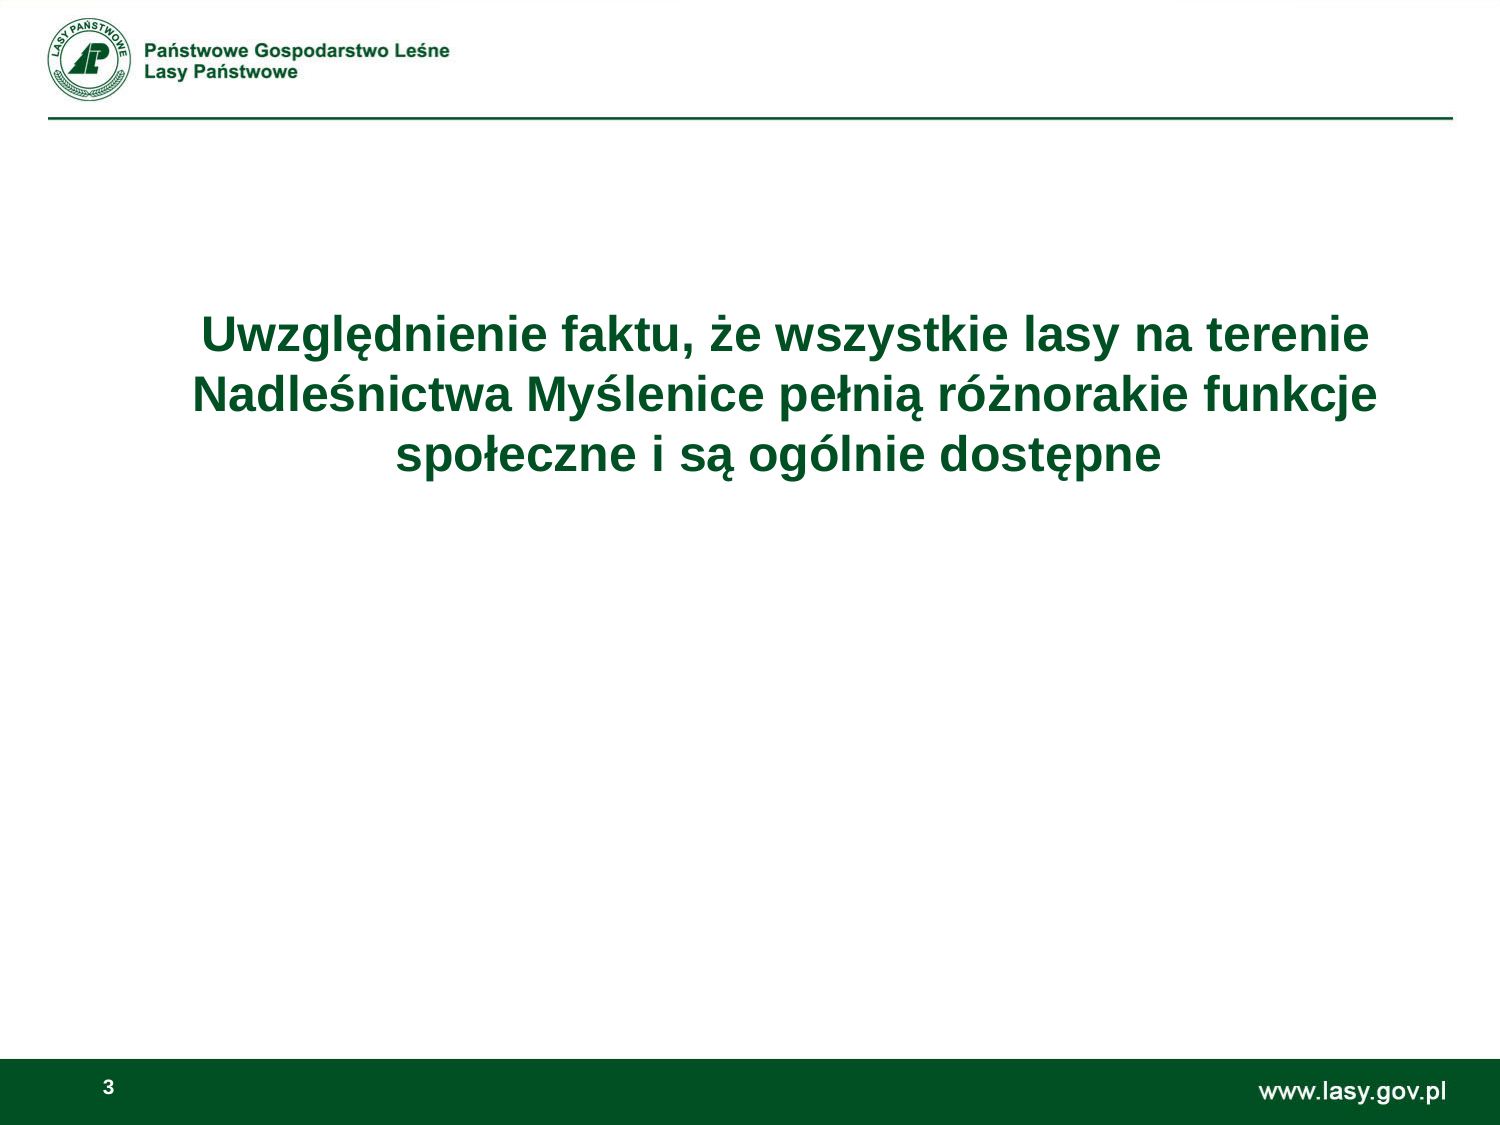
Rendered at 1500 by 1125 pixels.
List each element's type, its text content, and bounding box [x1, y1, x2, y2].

title Uwzględnienie faktu, że wszystkie lasy na terenie Nadleśnictwa Myślenice pełnią różnorakie funkcje społeczne i są ogólnie dostępne [123, 349, 1449, 434]
picture [0, 0, 1500, 1125]
